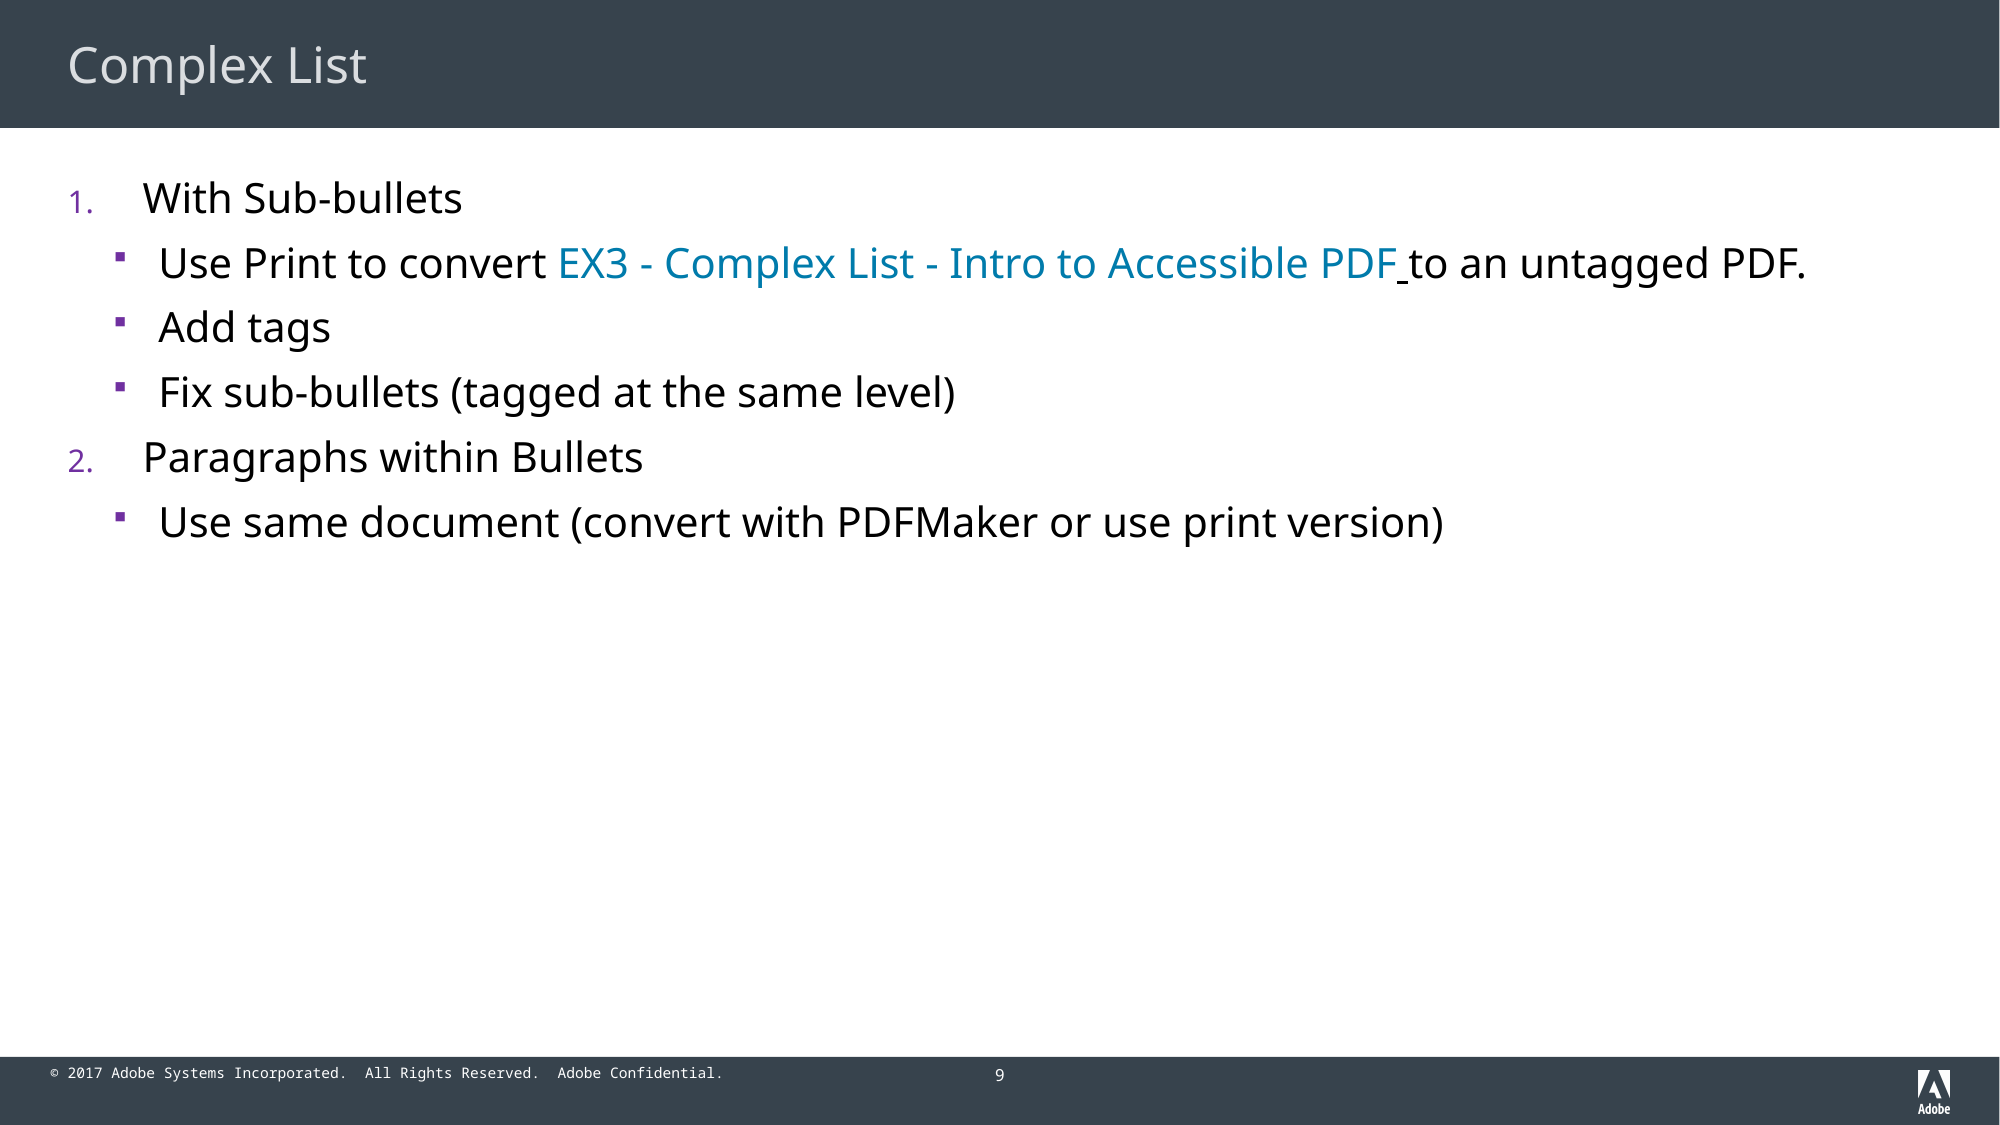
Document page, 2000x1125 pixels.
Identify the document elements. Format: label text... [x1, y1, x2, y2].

list With Sub-bullets Use Print to convert EX3 - Complex List - Intro to Accessible PDF to an untagged PDF. Add tags Fix sub-bullets (tagged at the same level) Paragraphs within Bullets Use same document (convert with PDFMaker or use print version) [49, 162, 1950, 1013]
title Complex List [49, 30, 1950, 98]
picture [1918, 1070, 1950, 1114]
slide_number 9 [916, 1062, 1083, 1091]
